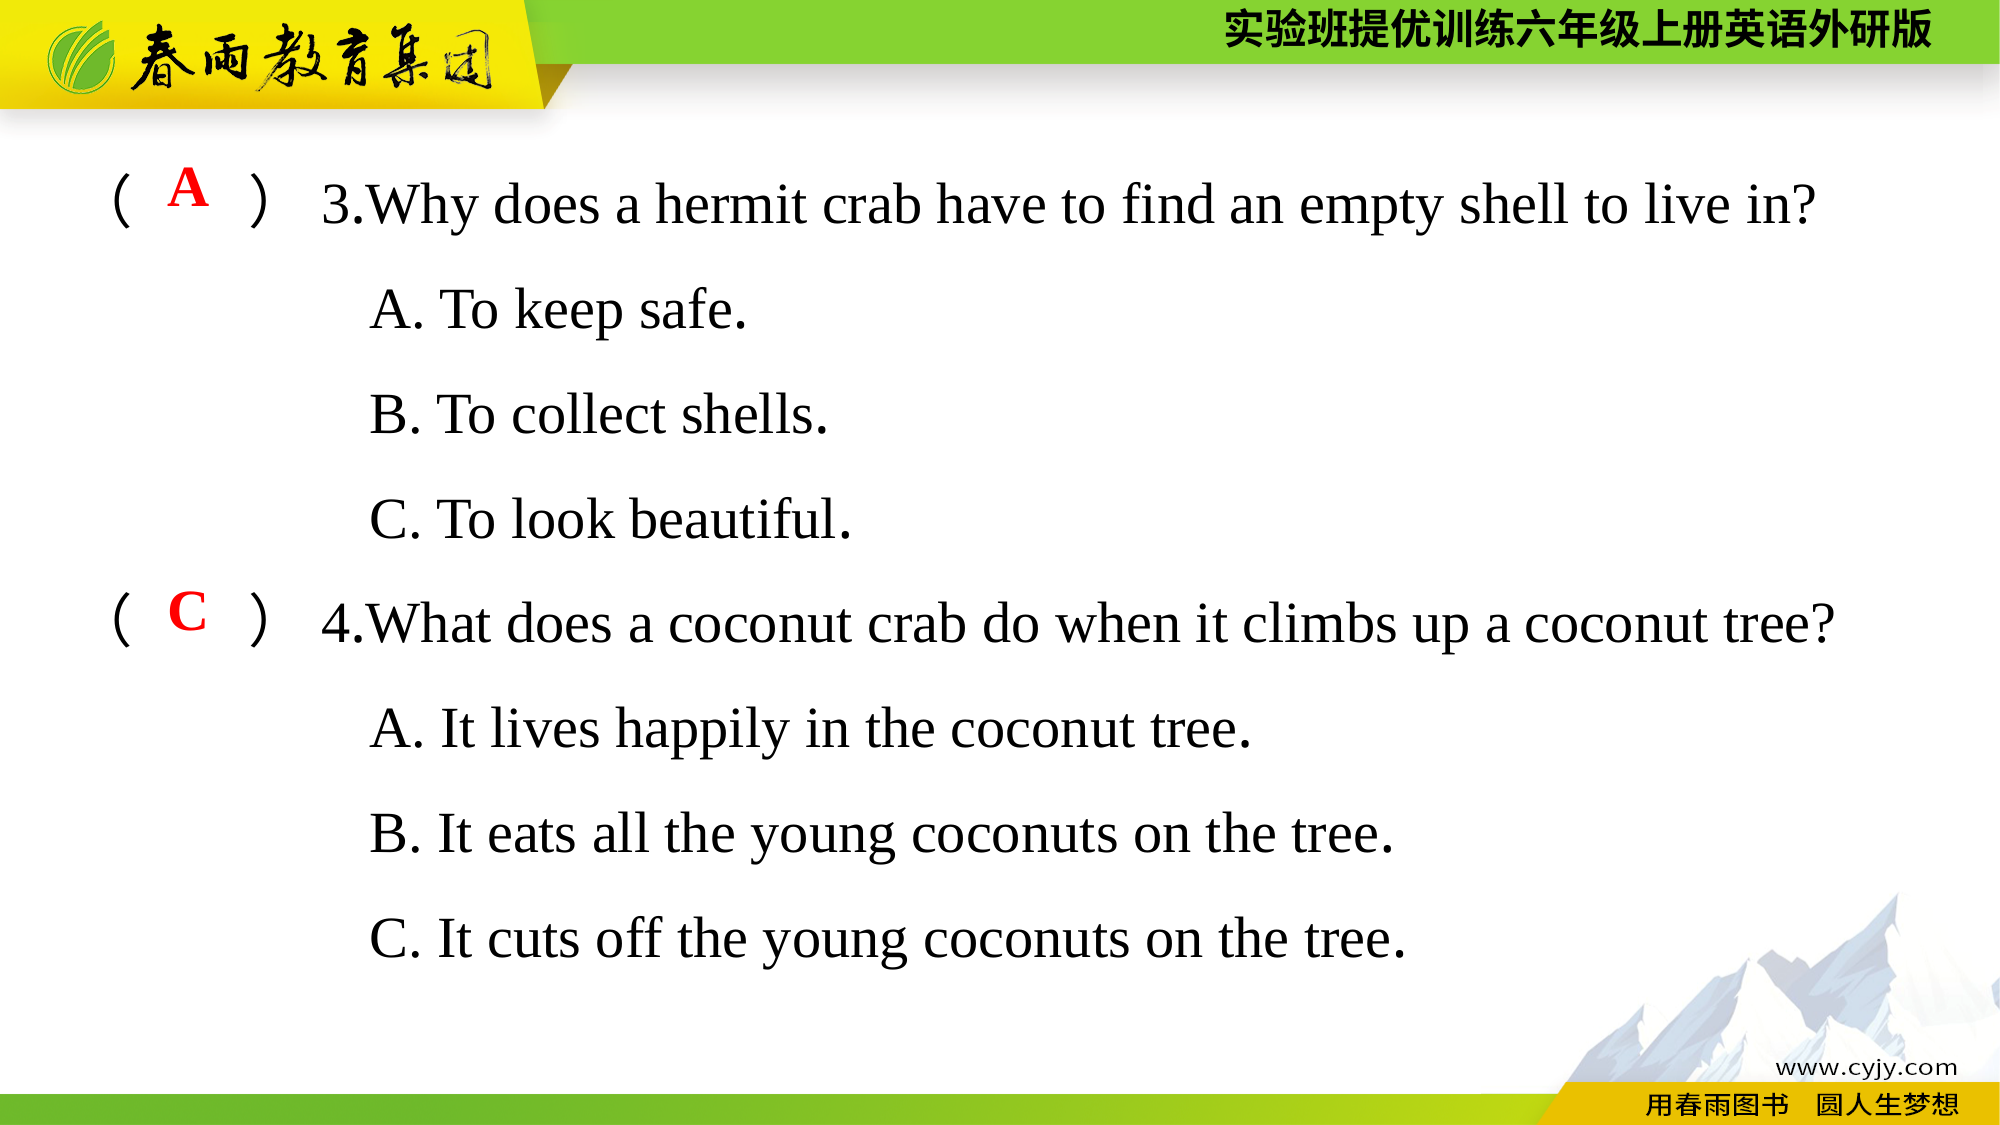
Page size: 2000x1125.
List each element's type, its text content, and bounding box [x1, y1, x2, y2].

list （ ）3.Why does a hermit crab have to find an empty shell to live in? A. To keep safe. B. To collect shells. C. To look beautiful. （ ）4.What does a coconut crab do when it climbs up a coconut tree? A. It lives happily in the coconut tree. B. It eats all the young coconuts on the tree. C. It cuts off the young coconuts on the tree. [59, 122, 1944, 986]
text_box A [153, 140, 225, 226]
text_box C [153, 564, 225, 650]
picture [0, 0, 2000, 1125]
